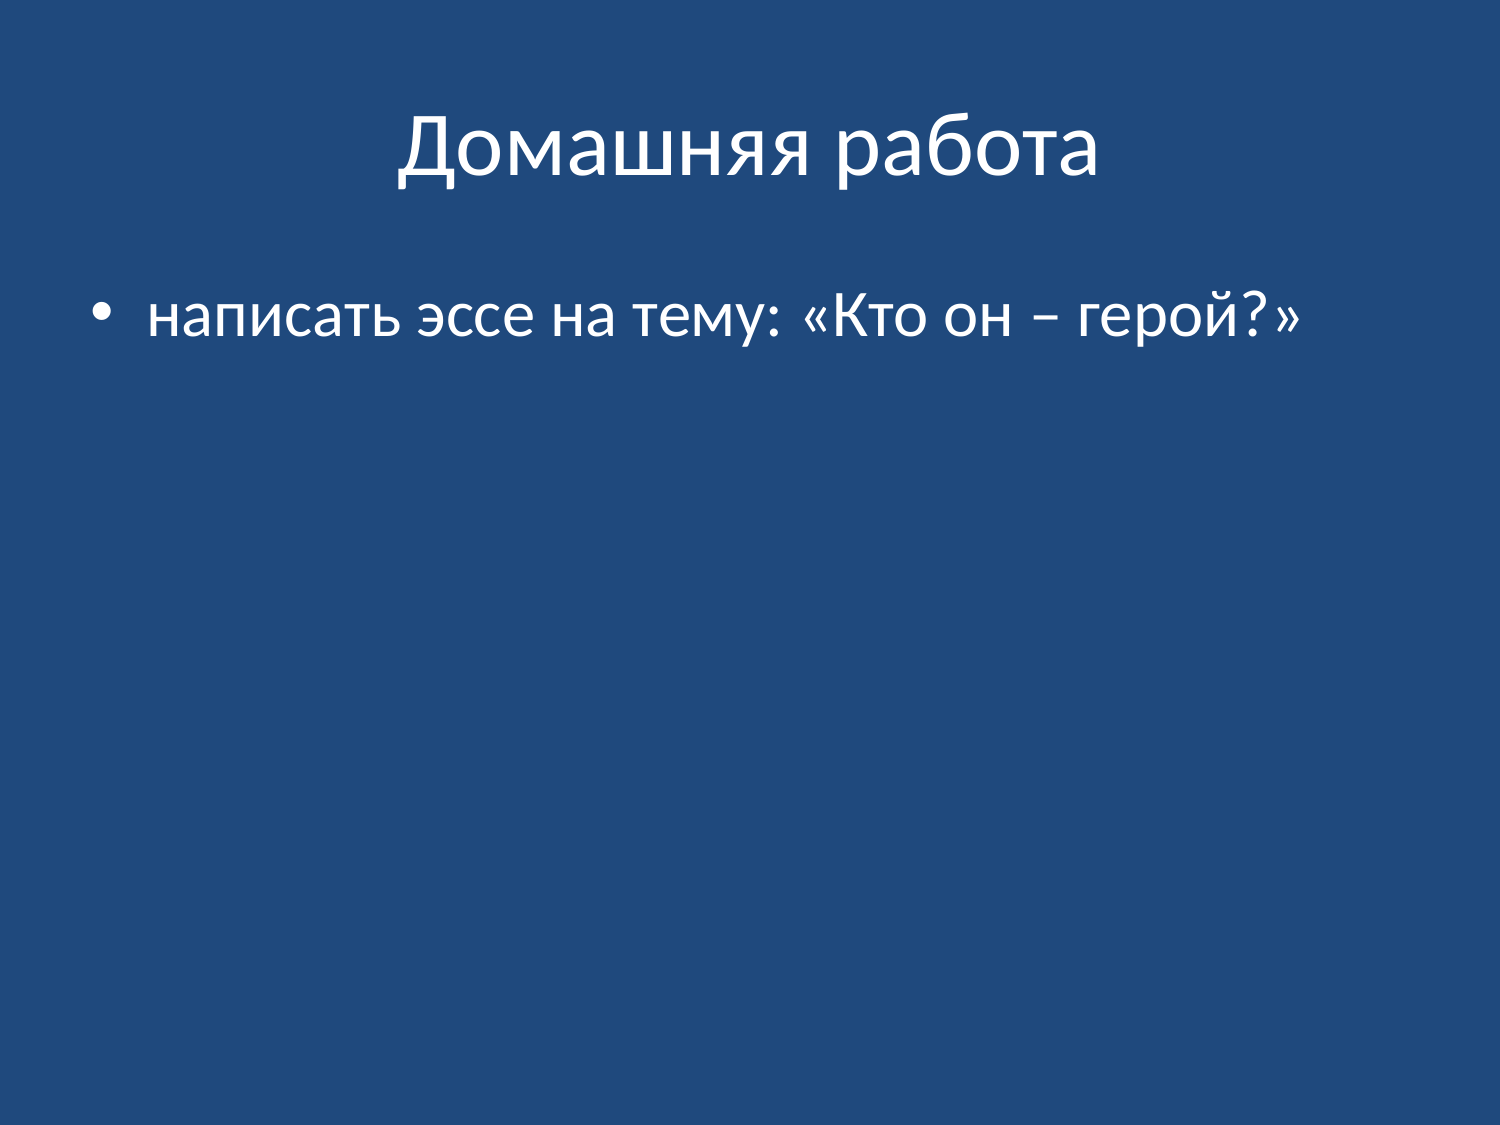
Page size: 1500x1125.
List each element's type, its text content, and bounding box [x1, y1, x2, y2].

list написать эссе на тему: «Кто он – герой?» [75, 262, 1425, 1005]
title Домашняя работа [75, 45, 1425, 233]
